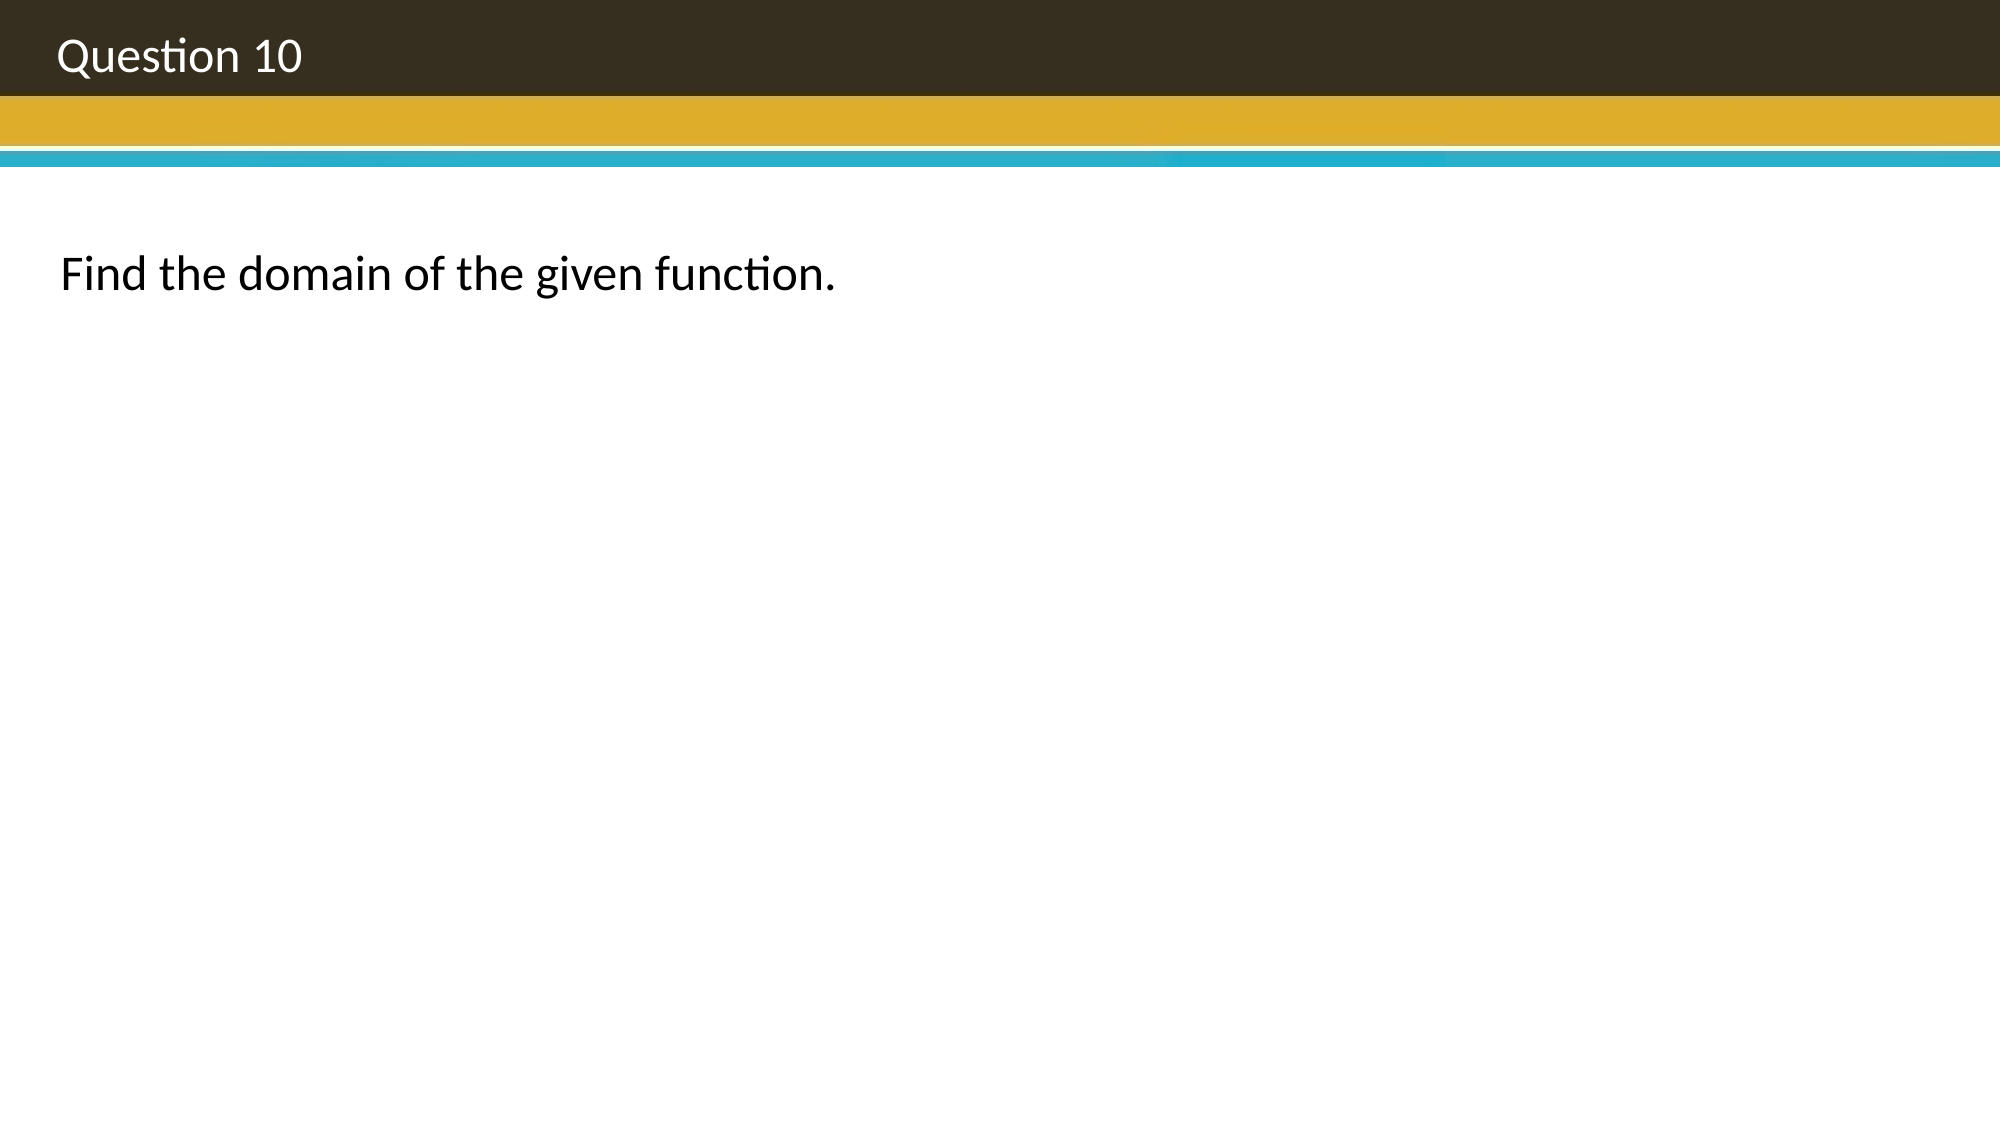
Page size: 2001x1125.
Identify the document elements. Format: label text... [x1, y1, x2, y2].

text_box Question 10 [41, 14, 318, 90]
picture [0, 0, 2000, 167]
